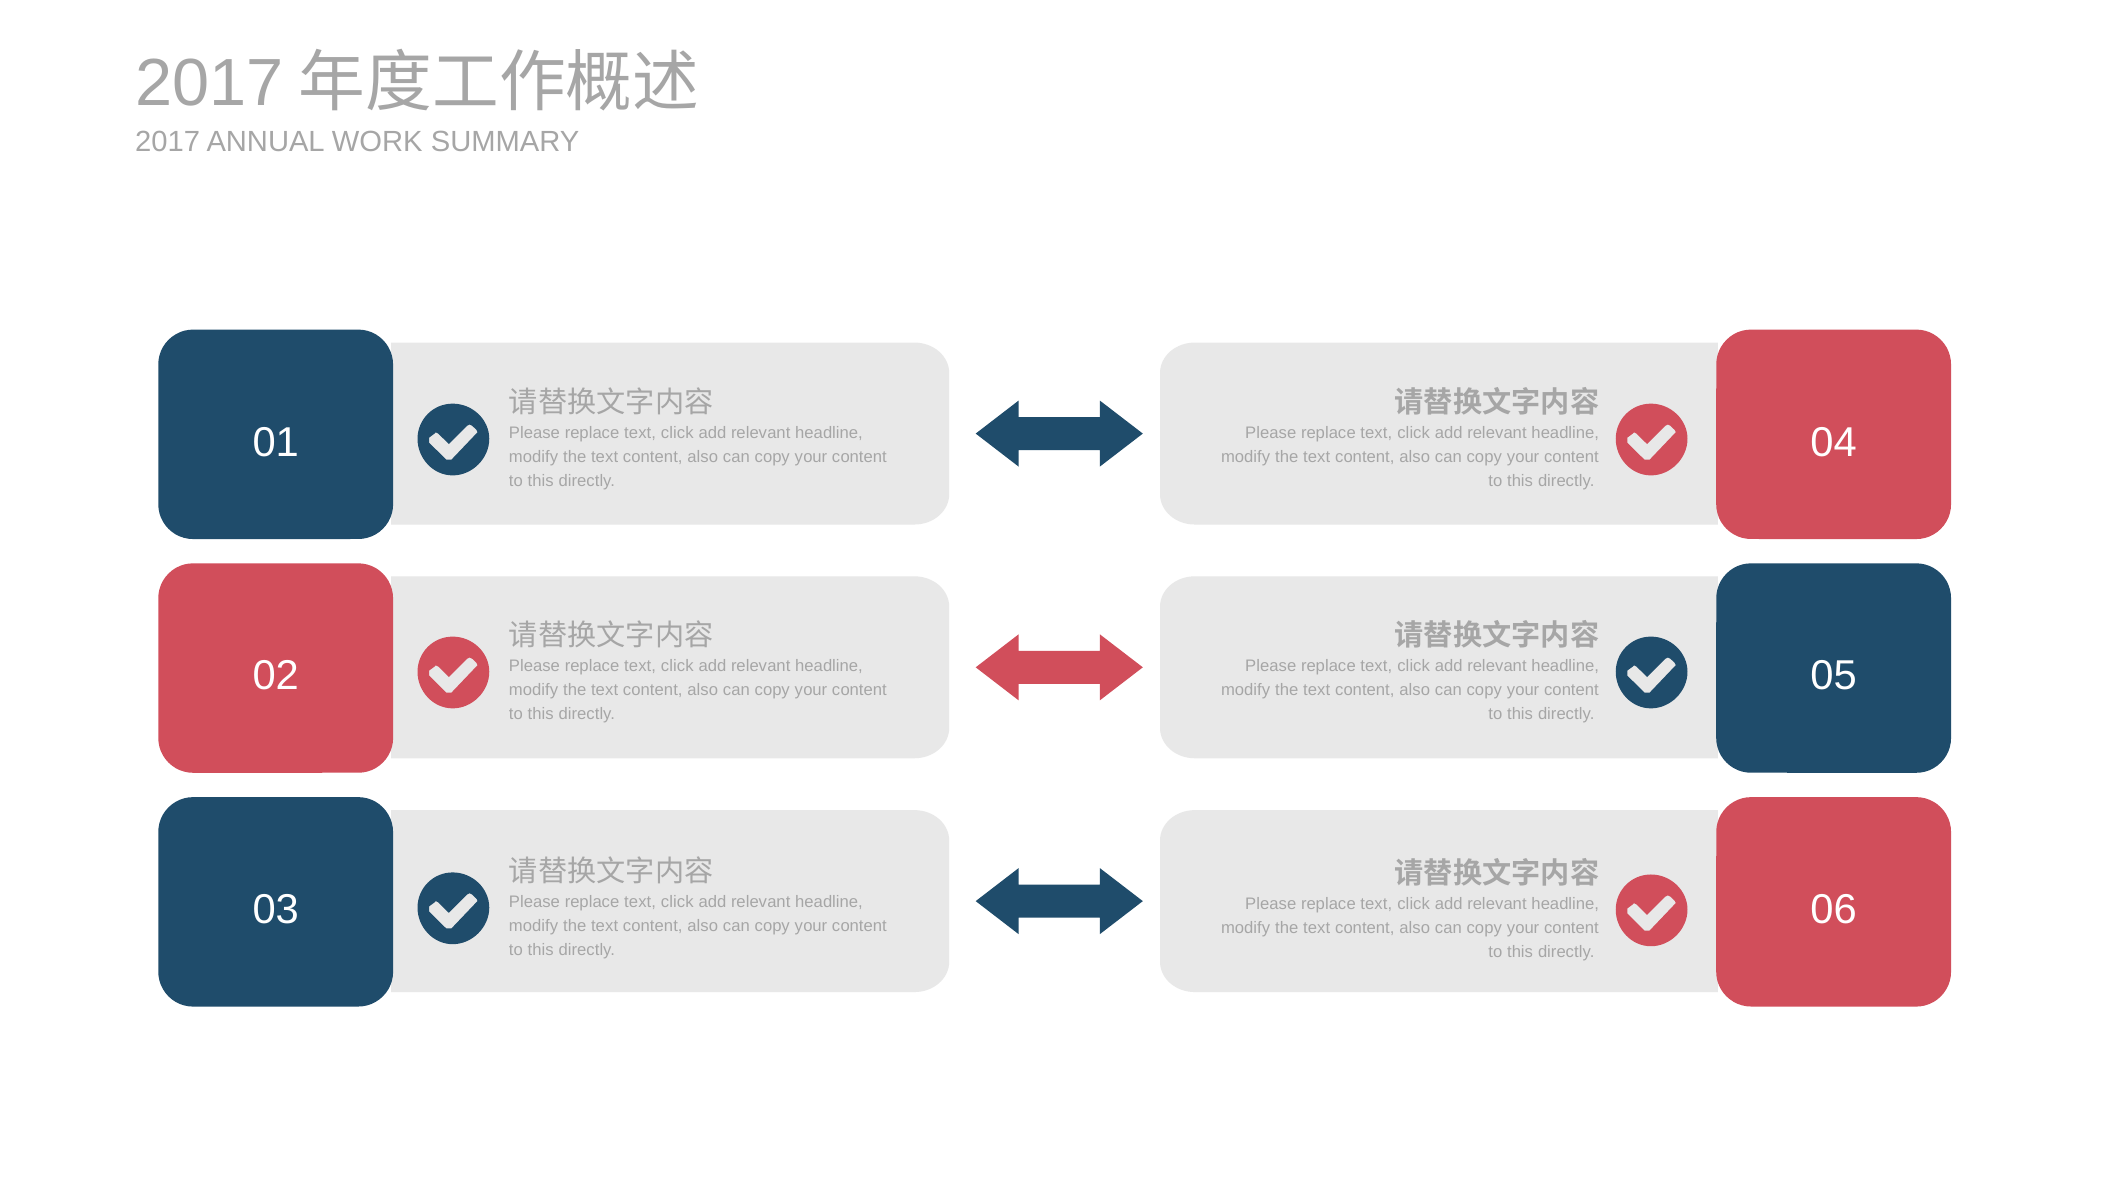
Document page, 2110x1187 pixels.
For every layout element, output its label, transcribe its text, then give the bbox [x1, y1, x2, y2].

text_box 请替换文字内容 Please replace text, click add relevant headline, modify the text content, also can copy your content to this directly. [508, 609, 897, 723]
text_box [1615, 874, 1688, 947]
text_box [417, 636, 490, 709]
text_box [974, 865, 1145, 937]
text_box 请替换文字内容 Please replace text, click add relevant headline, modify the text content, also can copy your content to this directly. [508, 376, 897, 490]
text_box 2017年度工作概述 [135, 38, 783, 119]
text_box [390, 575, 951, 760]
text_box 05 [1715, 562, 1953, 774]
text_box [390, 341, 951, 526]
text_box [417, 872, 490, 945]
text_box 06 [1715, 796, 1953, 1008]
text_box 02 [157, 562, 395, 774]
text_box 请替换文字内容 Please replace text, click add relevant headline, modify the text content, also can copy your content to this directly. [508, 844, 897, 959]
text_box [1158, 575, 1720, 760]
text_box 请替换文字内容 Please replace text, click add relevant headline, modify the text content, also can copy your content to this directly. [1211, 847, 1600, 961]
text_box [1615, 403, 1688, 476]
text_box 2017 ANNUAL WORK SUMMARY [135, 122, 596, 158]
text_box [1158, 809, 1720, 994]
text_box [390, 809, 951, 994]
text_box 01 [157, 328, 395, 541]
text_box [1158, 341, 1720, 526]
text_box 请替换文字内容 Please replace text, click add relevant headline, modify the text content, also can copy your content to this directly. [1211, 609, 1600, 723]
text_box [974, 632, 1145, 703]
text_box 03 [157, 796, 395, 1008]
text_box [417, 403, 490, 476]
text_box 请替换文字内容 Please replace text, click add relevant headline, modify the text content, also can copy your content to this directly. [1211, 376, 1600, 490]
text_box 04 [1715, 328, 1953, 541]
text_box [974, 398, 1145, 469]
text_box [1615, 636, 1688, 709]
